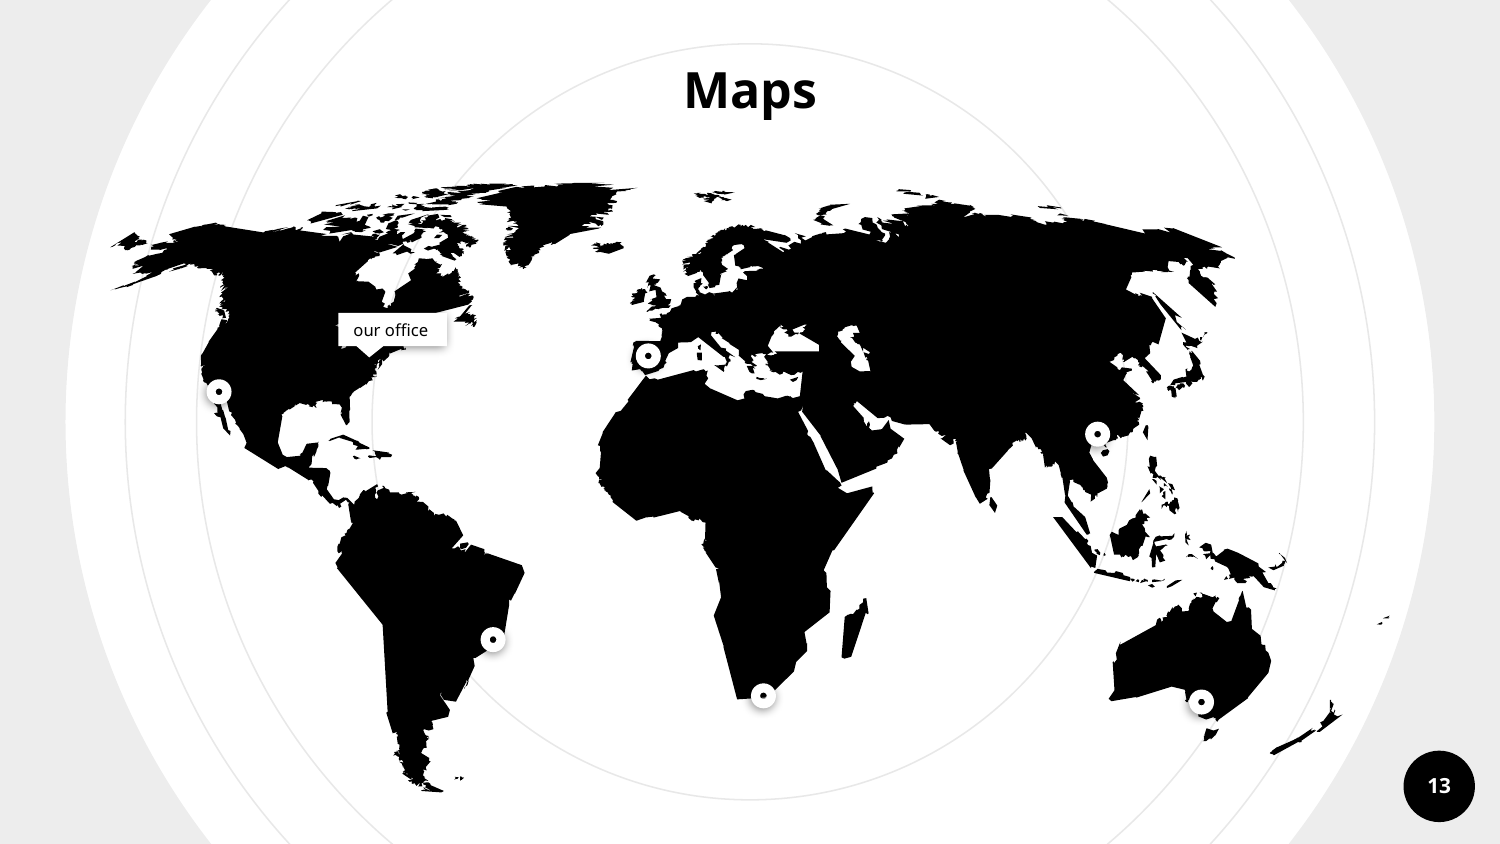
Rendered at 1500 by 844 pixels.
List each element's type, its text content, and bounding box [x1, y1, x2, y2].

text_box [335, 200, 381, 212]
text_box [635, 343, 661, 369]
text_box [1202, 728, 1219, 742]
text_box [387, 203, 405, 210]
text_box [407, 182, 638, 269]
text_box [595, 199, 1235, 700]
text_box [394, 194, 409, 200]
text_box [1189, 689, 1215, 715]
text_box our office [338, 312, 447, 358]
text_box [307, 211, 373, 234]
text_box [925, 194, 940, 199]
text_box [896, 189, 924, 196]
slide_number 13 [1403, 750, 1475, 823]
text_box [1085, 421, 1111, 447]
text_box [480, 627, 506, 653]
text_box [1199, 542, 1277, 591]
text_box [693, 190, 735, 204]
text_box [110, 213, 525, 793]
text_box [206, 379, 232, 405]
text_box [1108, 590, 1272, 722]
text_box [1268, 552, 1288, 571]
text_box [1269, 699, 1343, 756]
title Maps [321, 50, 1179, 134]
text_box [750, 683, 776, 709]
